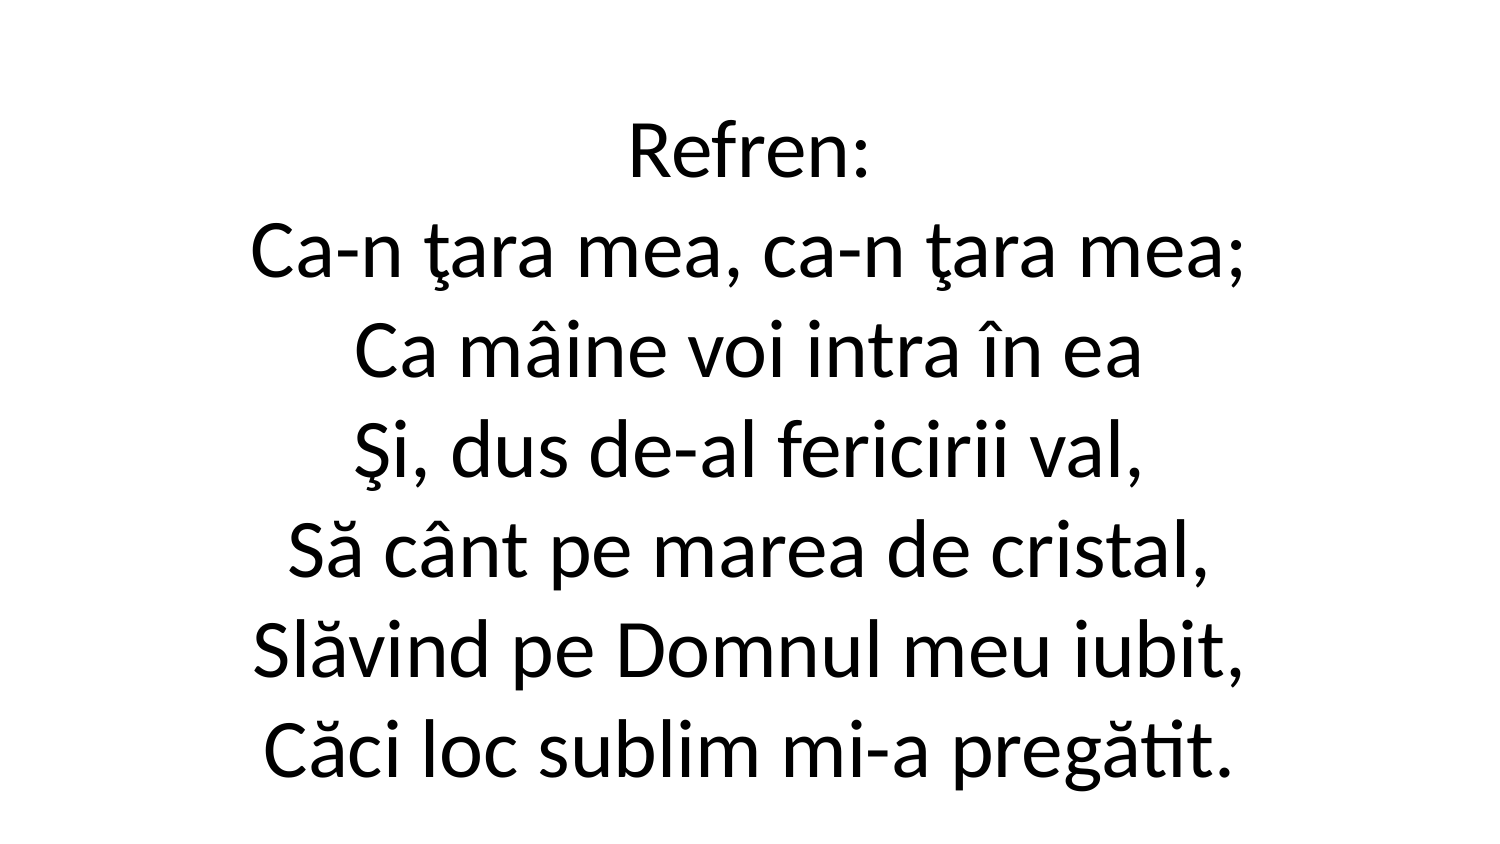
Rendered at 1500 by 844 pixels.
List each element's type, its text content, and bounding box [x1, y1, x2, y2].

text_box Refren: Ca-n ţara mea, ca-n ţara mea; Ca mâine voi intra în ea Şi, dus de-al fericirii val, Să cânt pe marea de cristal, Slăvind pe Domnul meu iubit, Căci loc sublim mi-a pregătit. [235, 42, 1264, 802]
